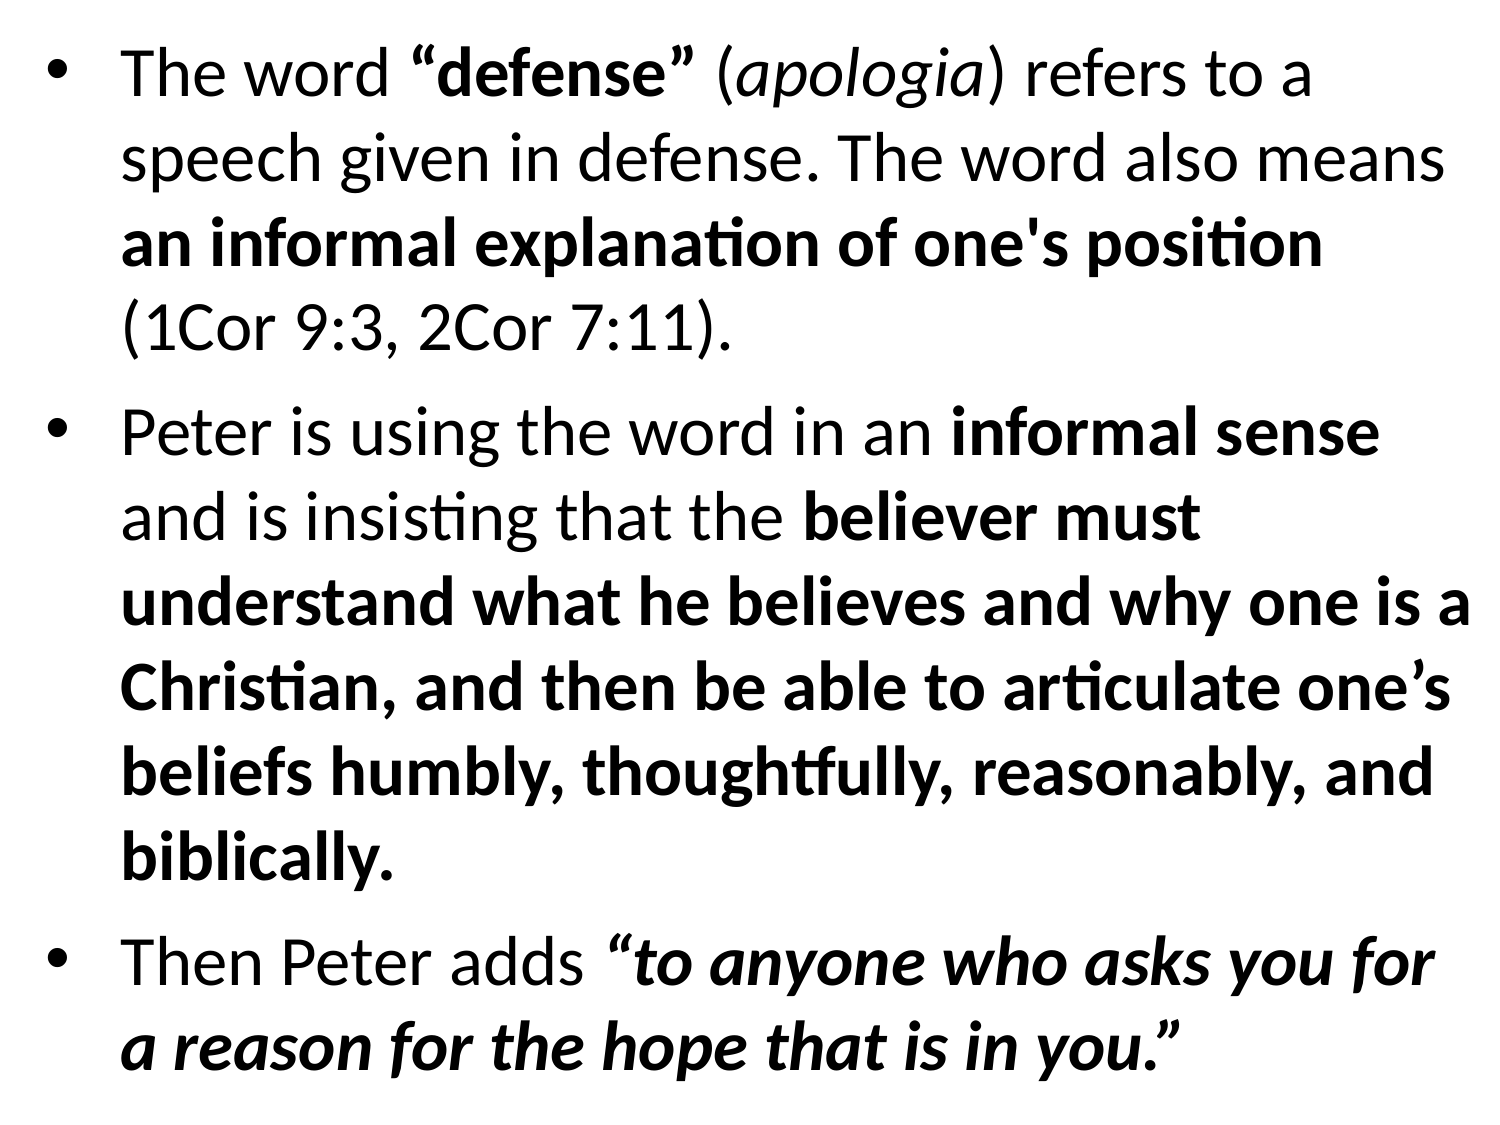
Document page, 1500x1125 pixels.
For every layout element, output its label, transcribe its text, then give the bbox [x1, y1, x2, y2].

text_box The word “defense” (apologia) refers to a speech given in defense. The word also means an informal explanation of one's position (1Cor 9:3, 2Cor 7:11). Peter is using the word in an informal sense and is insisting that the believer must understand what he believes and why one is a Christian, and then be able to articulate one’s beliefs humbly, thoughtfully, reasonably, and biblically. Then Peter adds “to anyone who asks you for a reason for the hope that is in you.” [31, 17, 1500, 1092]
